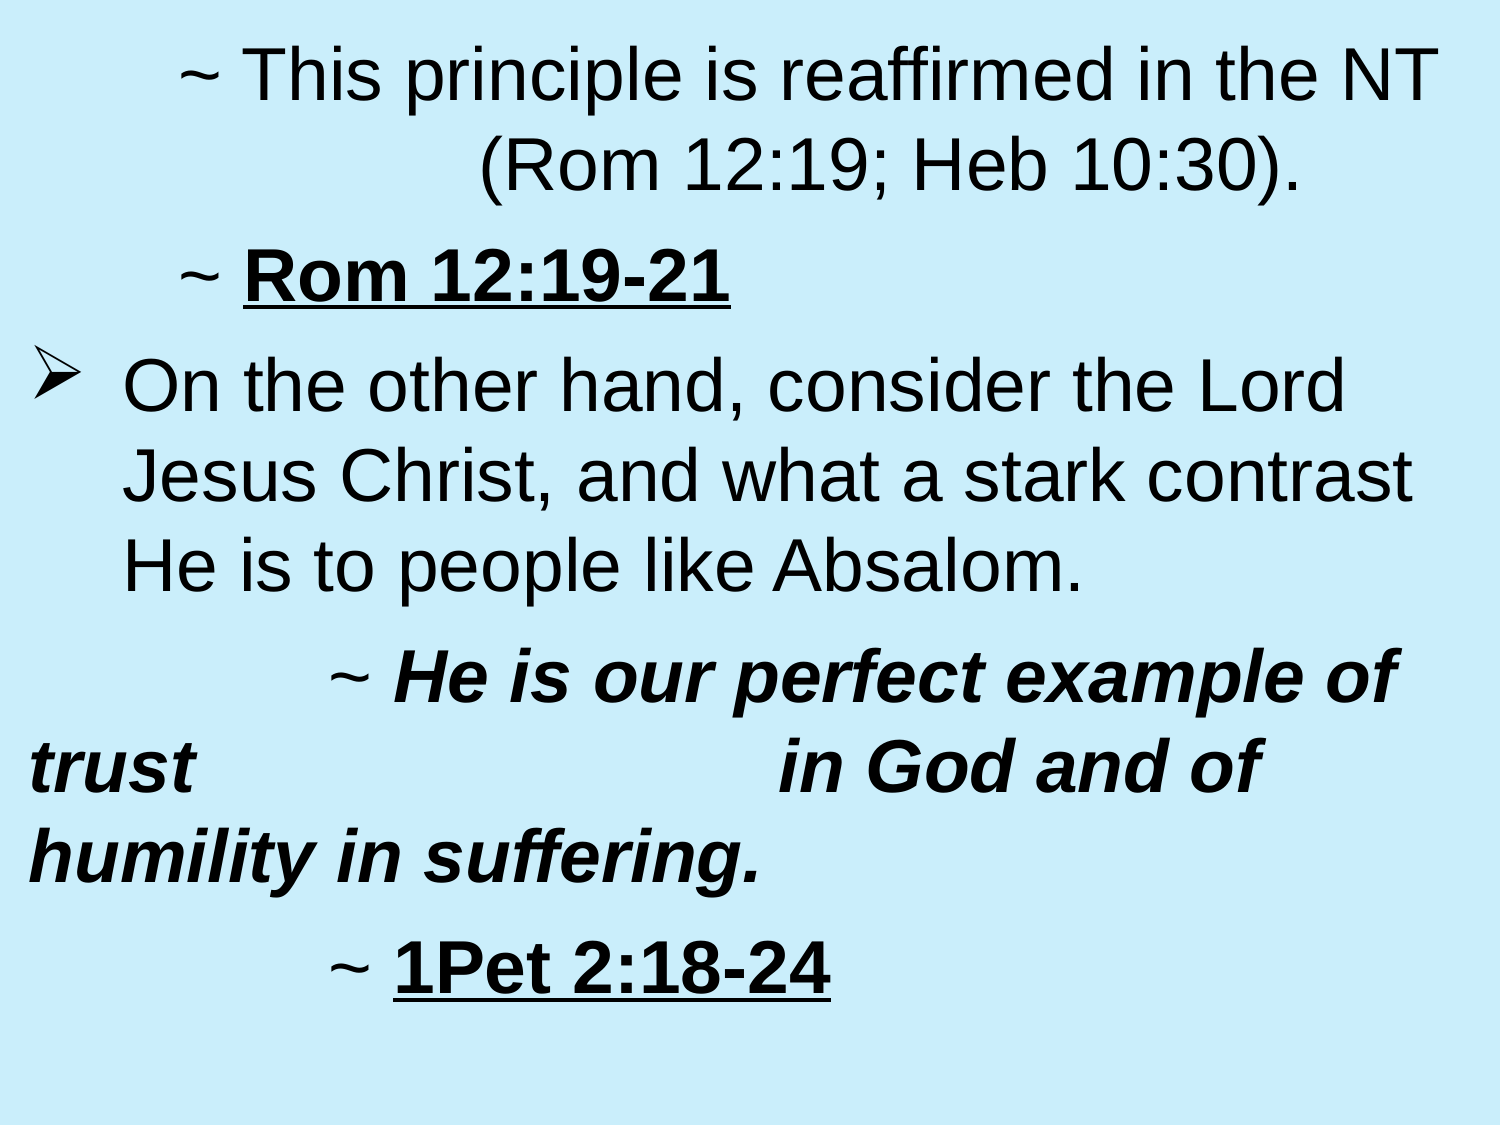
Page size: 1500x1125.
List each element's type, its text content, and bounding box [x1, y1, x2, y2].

subtitle ~ This principle is reaffirmed in the NT (Rom 12:19; Heb 10:30). ~ Rom 12:19-21 On the other hand, consider the Lord Jesus Christ, and what a stark contrast He is to people like Absalom. ~ He is our perfect example of trust in God and of humility in suffering. ~ 1Pet 2:18-24 [13, 17, 1479, 1110]
